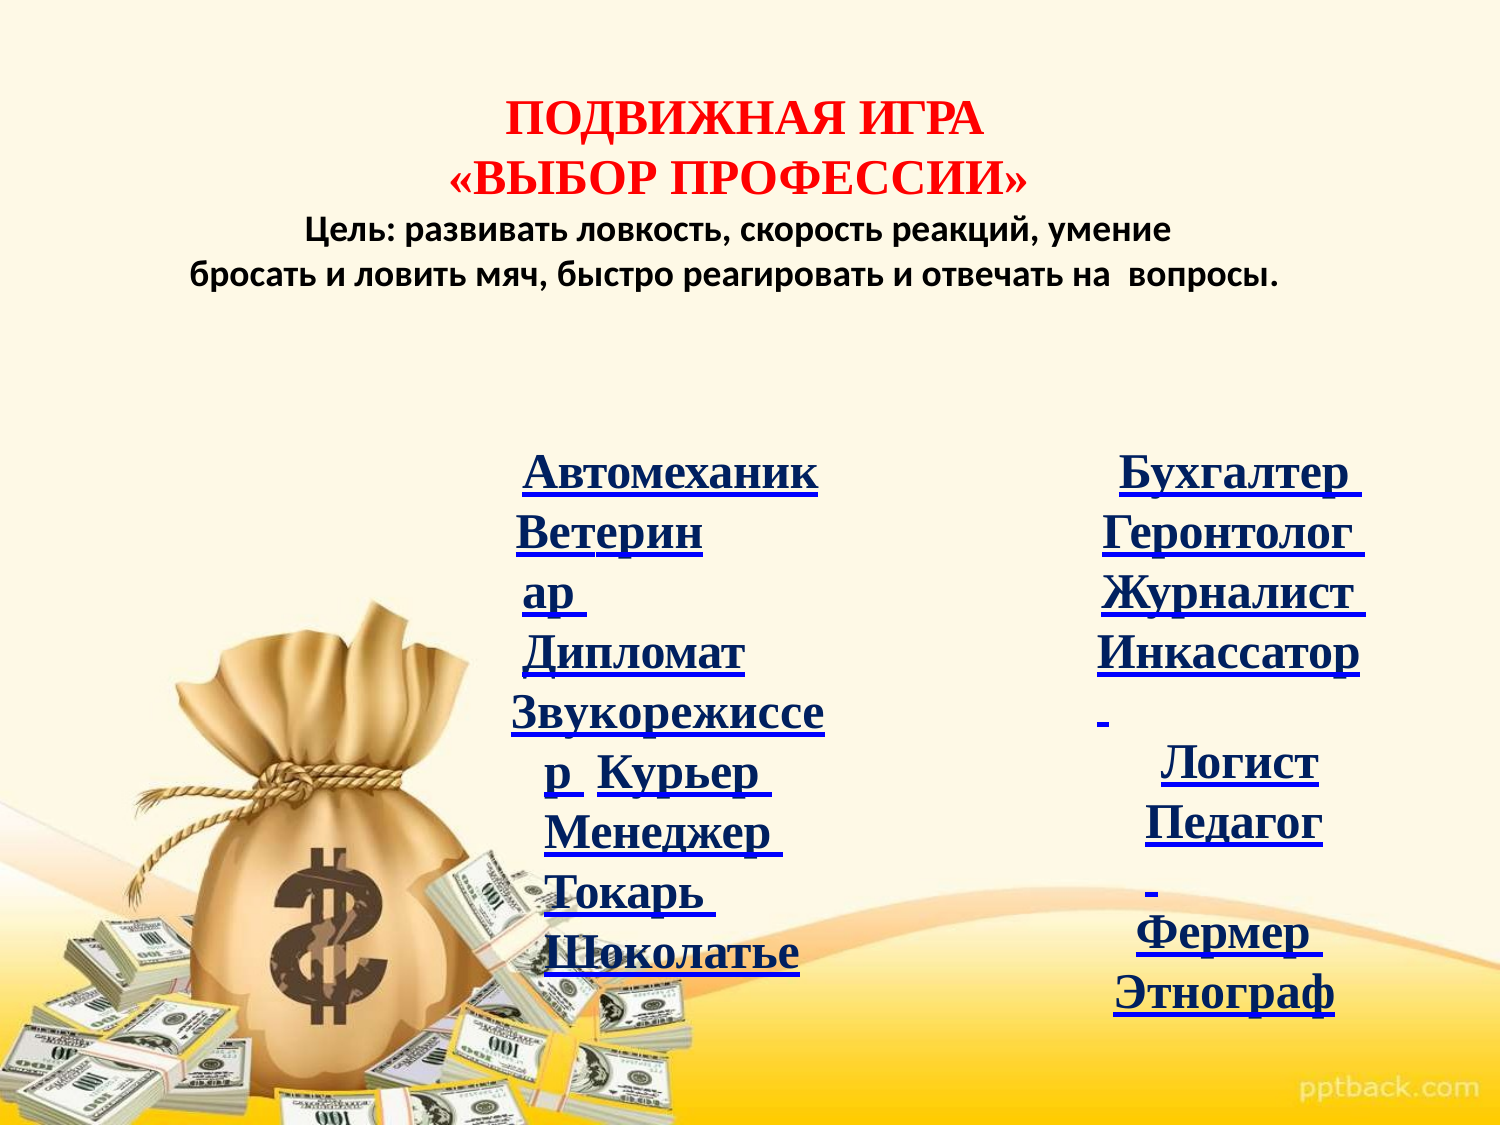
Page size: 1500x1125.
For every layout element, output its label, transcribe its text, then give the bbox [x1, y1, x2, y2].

text_box Бухгалтер Геронтолог Журналист Инкассатор Логист Педагог Фермер Этнограф [1096, 436, 1370, 919]
text_box ПОДВИЖНАЯ ИГРА «ВЫБОР ПРОФЕССИИ» Цель: развивать ловкость, скорость реакций, умение бросать и ловить мяч, быстро реагировать и отвечать на вопросы. [137, 82, 1340, 295]
picture [0, 0, 1500, 1125]
text_box Автомеханик Ветеринар Дипломат Звукорежиссер Курьер Менеджер Токарь Шоколатье [508, 436, 852, 979]
